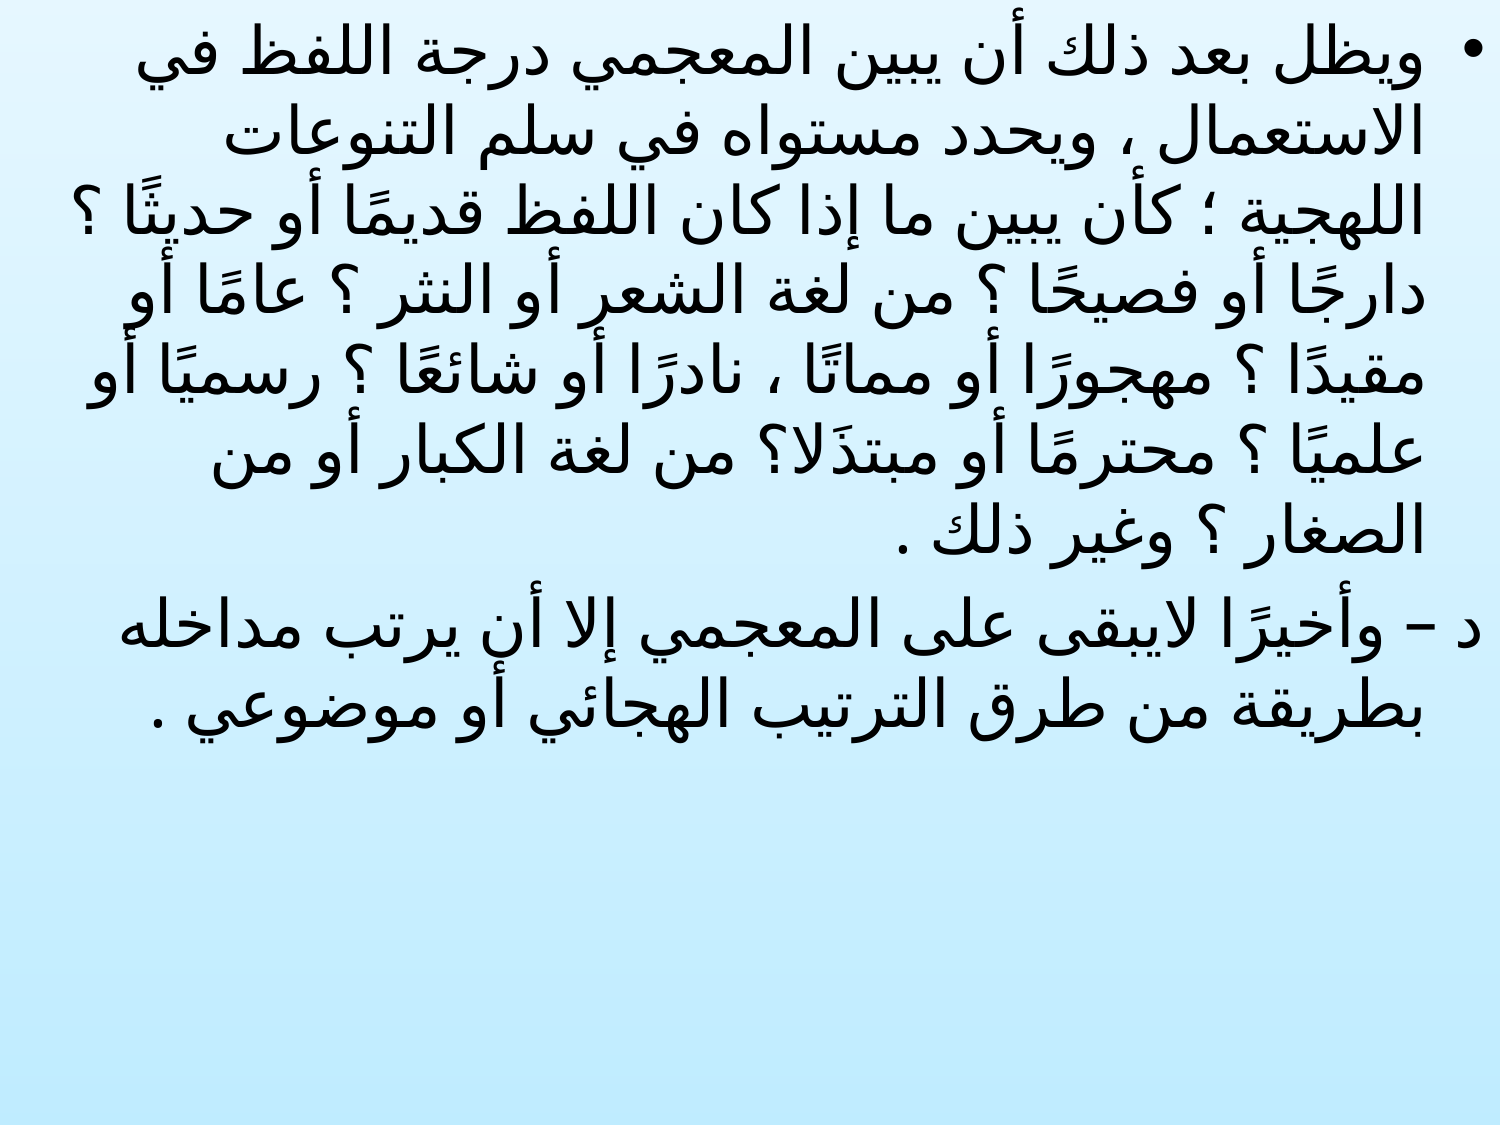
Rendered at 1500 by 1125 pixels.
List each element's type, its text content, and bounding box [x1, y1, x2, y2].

list ويظل بعد ذلك أن يبين المعجمي درجة اللفظ في الاستعمال ، ويحدد مستواه في سلم التنوعات اللهجية ؛ كأن يبين ما إذا كان اللفظ قديمًا أو حديثًا ؟ دارجًا أو فصيحًا ؟ من لغة الشعر أو النثر ؟ عامًا أو مقيدًا ؟ مهجورًا أو مماتًا ، نادرًا أو شائعًا ؟ رسميًا أو علميًا ؟ محترمًا أو مبتذَلا؟ من لغة الكبار أو من الصغار ؟ وغير ذلك . د – وأخيرًا لايبقى على المعجمي إلا أن يرتب مداخله بطريقة من طرق الترتيب الهجائي أو موضوعي . [0, 0, 1500, 1125]
